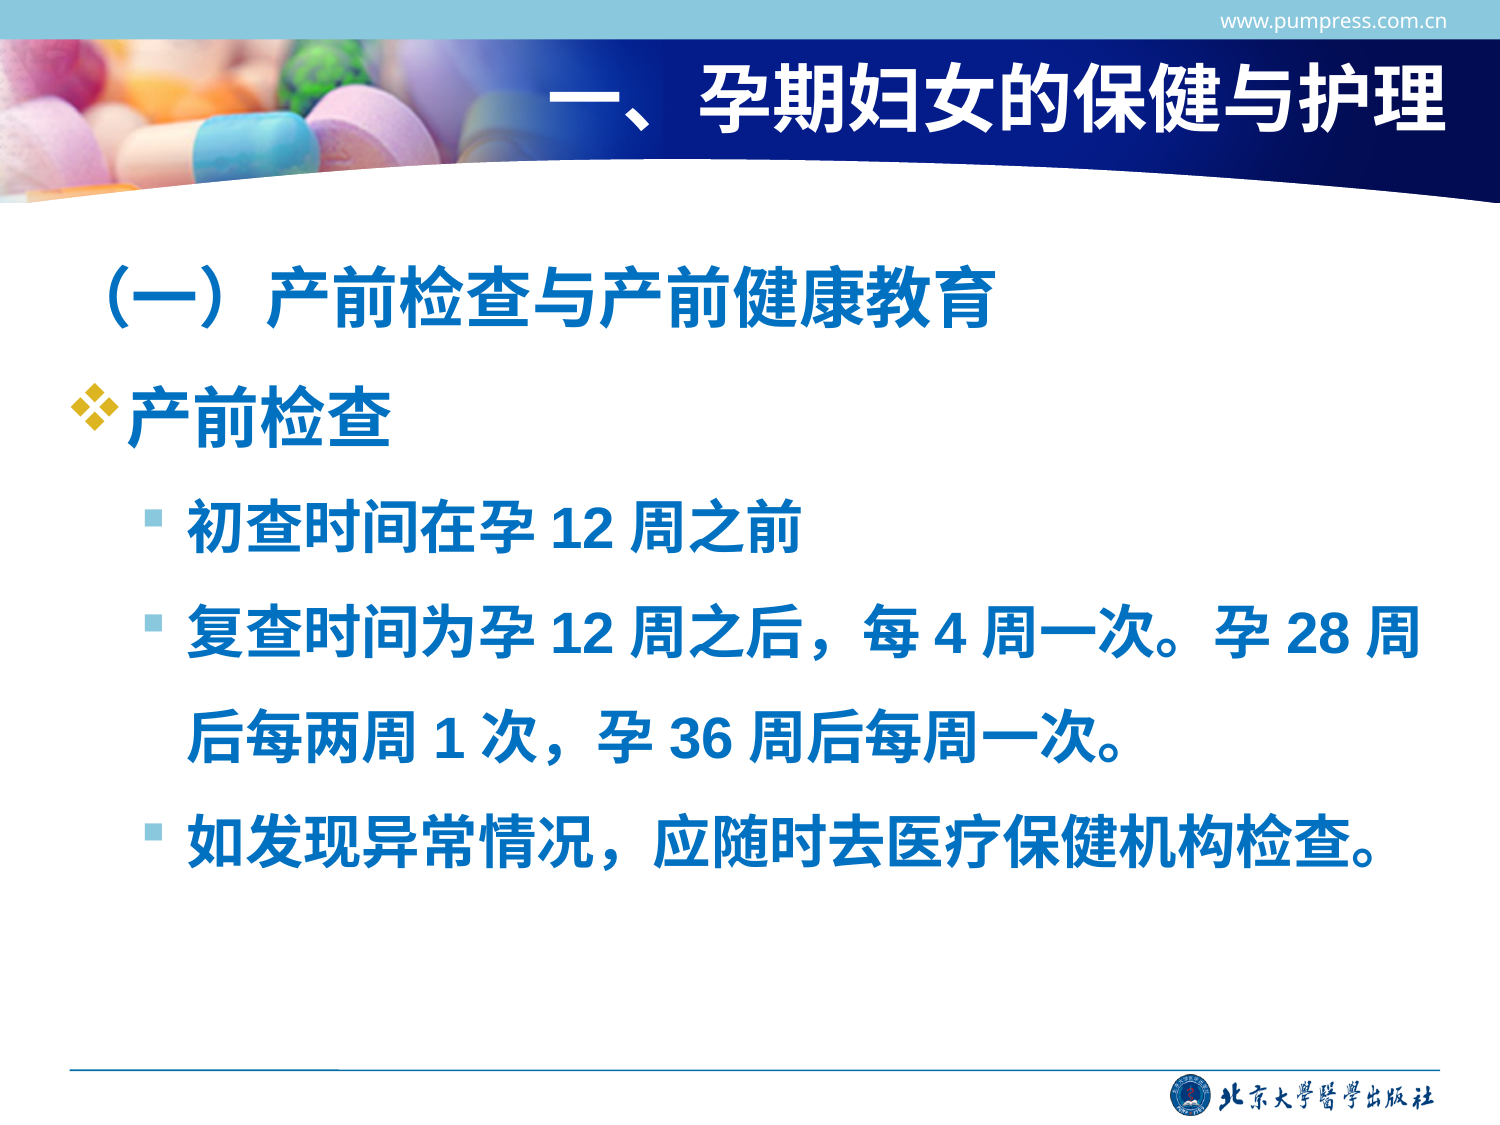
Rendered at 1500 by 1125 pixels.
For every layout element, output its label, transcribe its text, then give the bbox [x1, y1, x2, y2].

list （一）产前检查与产前健康教育 产前检查 初查时间在孕12周之前 复查时间为孕12周之后，每4周一次。孕28周后每两周1次，孕36周后每周一次。 如发现异常情况，应随时去医疗保健机构检查。 [49, 207, 1463, 1026]
slide_number www.pumpress.com.cn [1024, 0, 1463, 38]
title 一、孕期妇女的保健与护理 [137, 49, 1463, 143]
picture [0, 40, 1500, 203]
picture [1170, 1074, 1436, 1118]
